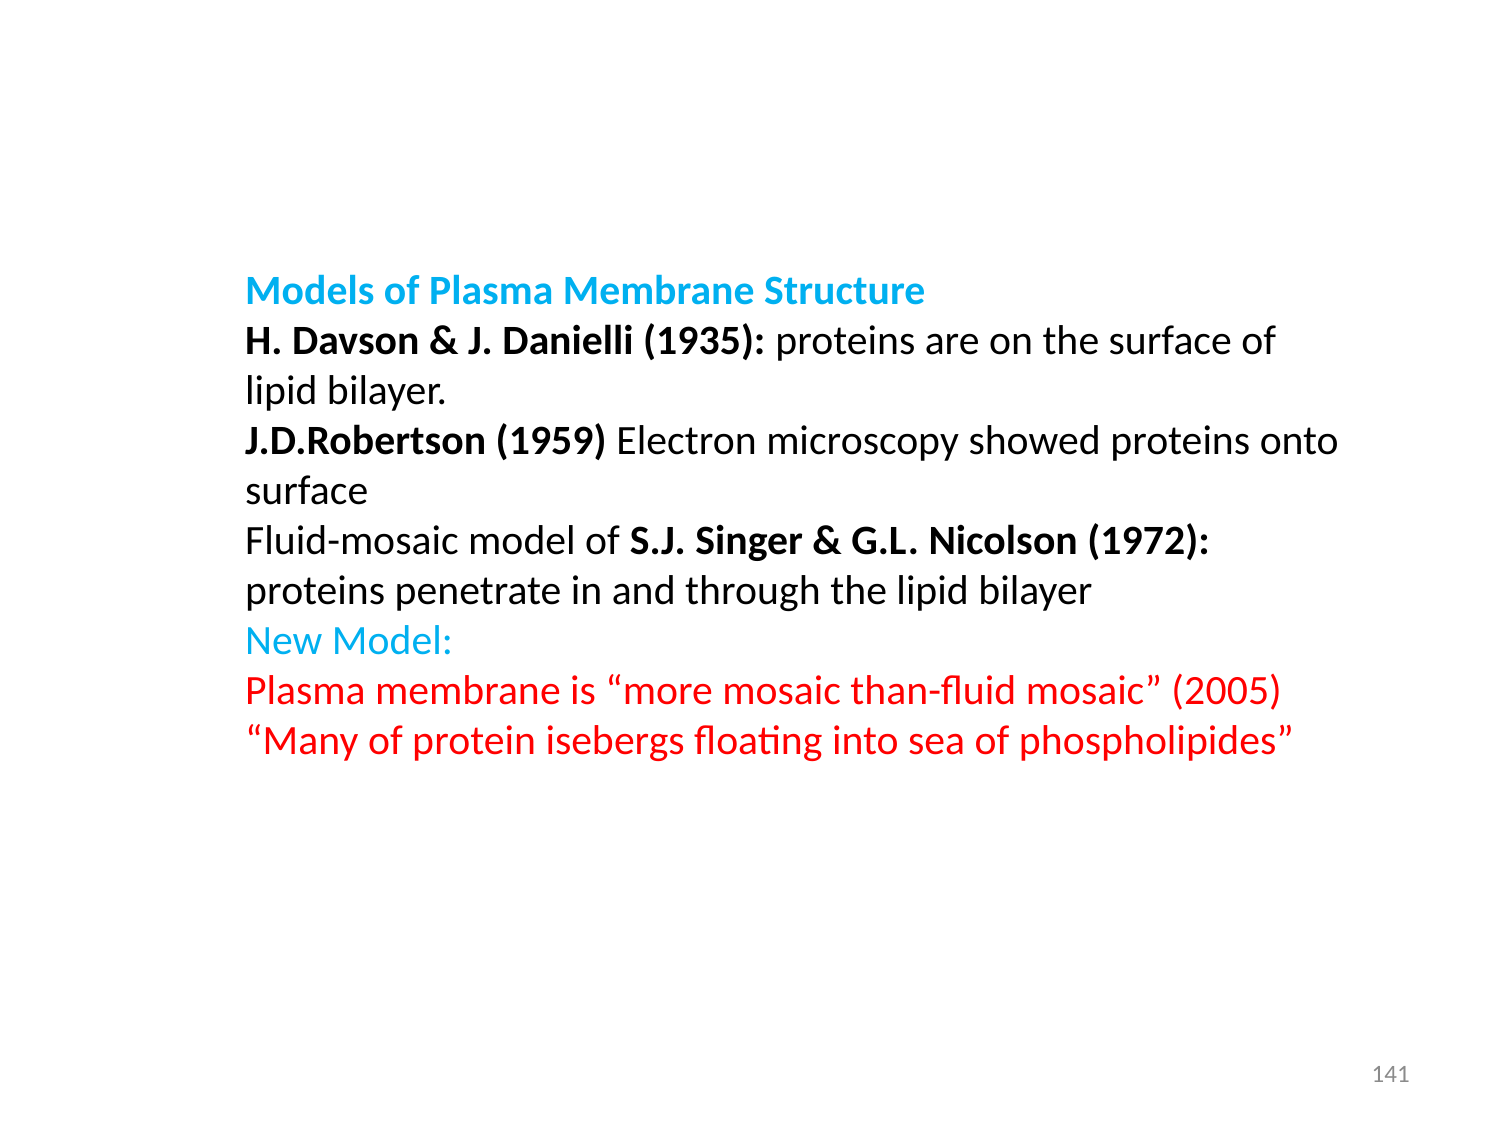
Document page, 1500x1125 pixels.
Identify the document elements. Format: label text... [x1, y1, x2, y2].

text_box Models of Plasma Membrane Structure H. Davson & J. Danielli (1935): proteins are on the surface of lipid bilayer. J.D.Robertson (1959) Electron microscopy showed proteins onto surface Fluid-mosaic model of S.J. Singer & G.L. Nicolson (1972): proteins penetrate in and through the lipid bilayer New Model: Plasma membrane is “more mosaic than-fluid mosaic” (2005) “Many of protein isebergs floating into sea of phospholipides” [230, 255, 1365, 771]
slide_number 141 [1074, 1042, 1425, 1103]
